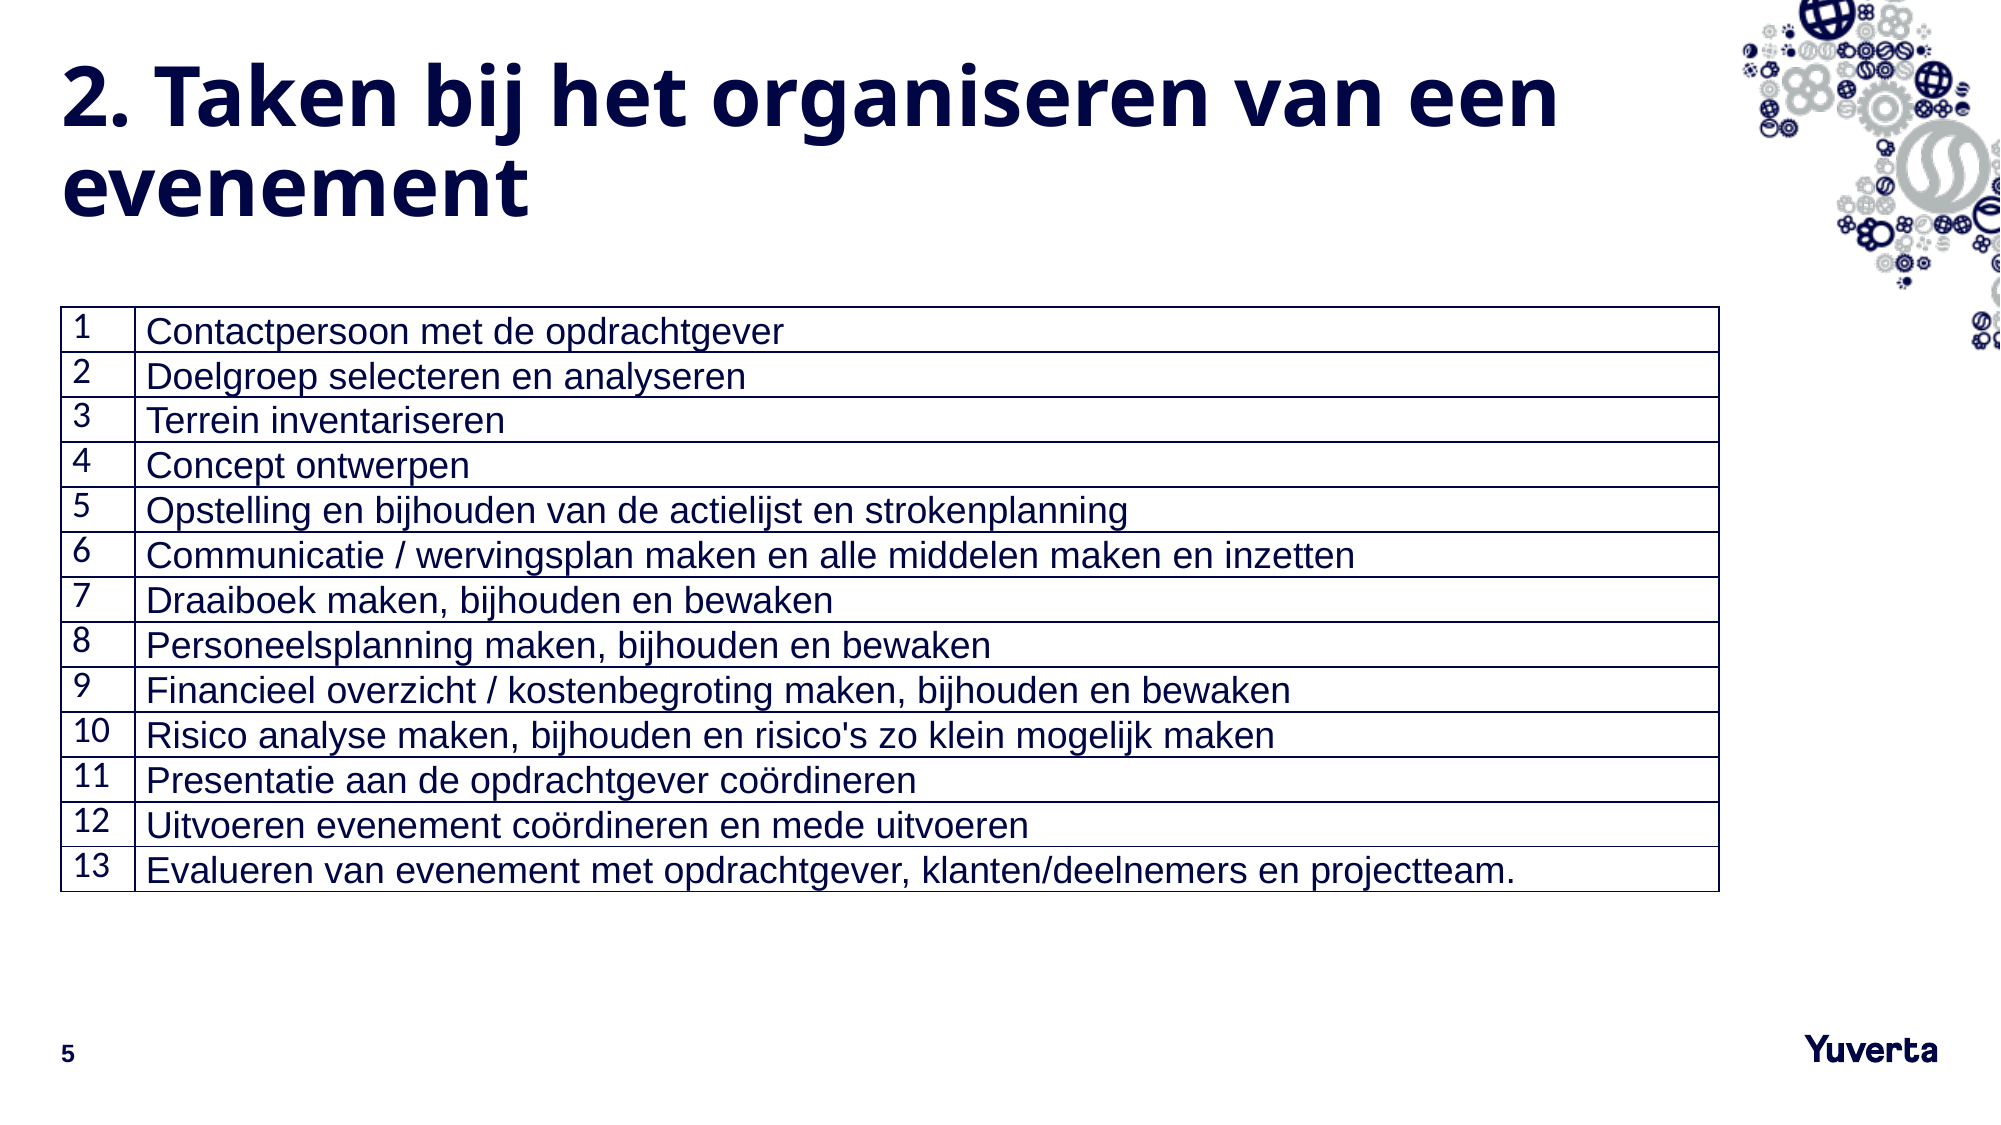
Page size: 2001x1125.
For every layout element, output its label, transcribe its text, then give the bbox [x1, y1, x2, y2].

table_cell Communicatie / wervingsplan maken en alle middelen maken en inzetten [136, 533, 1718, 576]
table_cell 5 [62, 488, 134, 531]
table_cell Risico analyse maken, bijhouden en risico's zo klein mogelijk maken [136, 713, 1718, 756]
table_cell 2 [62, 353, 134, 396]
table_cell Terrein inventariseren [136, 398, 1718, 441]
table_cell Uitvoeren evenement coördineren en mede uitvoeren [136, 803, 1718, 846]
table_cell Opstelling en bijhouden van de actielijst en strokenplanning [136, 488, 1718, 531]
table_cell Draaiboek maken, bijhouden en bewaken [136, 578, 1718, 621]
table_cell Personeelsplanning maken, bijhouden en bewaken [136, 623, 1718, 666]
slide_number 5 [60, 1037, 113, 1073]
table_cell Presentatie aan de opdrachtgever coördineren [136, 758, 1718, 801]
table_header Contactpersoon met de opdrachtgever [136, 308, 1718, 351]
table_cell 8 [62, 623, 134, 666]
table_cell Concept ontwerpen [136, 443, 1718, 486]
table_cell Financieel overzicht / kostenbegroting maken, bijhouden en bewaken [136, 668, 1718, 711]
table_cell 9 [62, 668, 134, 711]
table_cell 6 [62, 533, 134, 576]
table_cell 12 [62, 803, 134, 846]
table_cell Evalueren van evenement met opdrachtgever, klanten/deelnemers en projectteam. [136, 847, 1718, 891]
picture [0, 0, 2000, 1125]
table_cell Doelgroep selecteren en analyseren [136, 353, 1718, 396]
table_cell 13 [62, 847, 134, 891]
table_cell 3 [62, 398, 134, 441]
table_header 1 [62, 308, 134, 351]
title 2. Taken bij het organiseren van een evenement [60, 48, 1720, 239]
table_cell 10 [62, 713, 134, 756]
table_cell 11 [62, 758, 134, 801]
table_cell 4 [62, 443, 134, 486]
table_cell 7 [62, 578, 134, 621]
